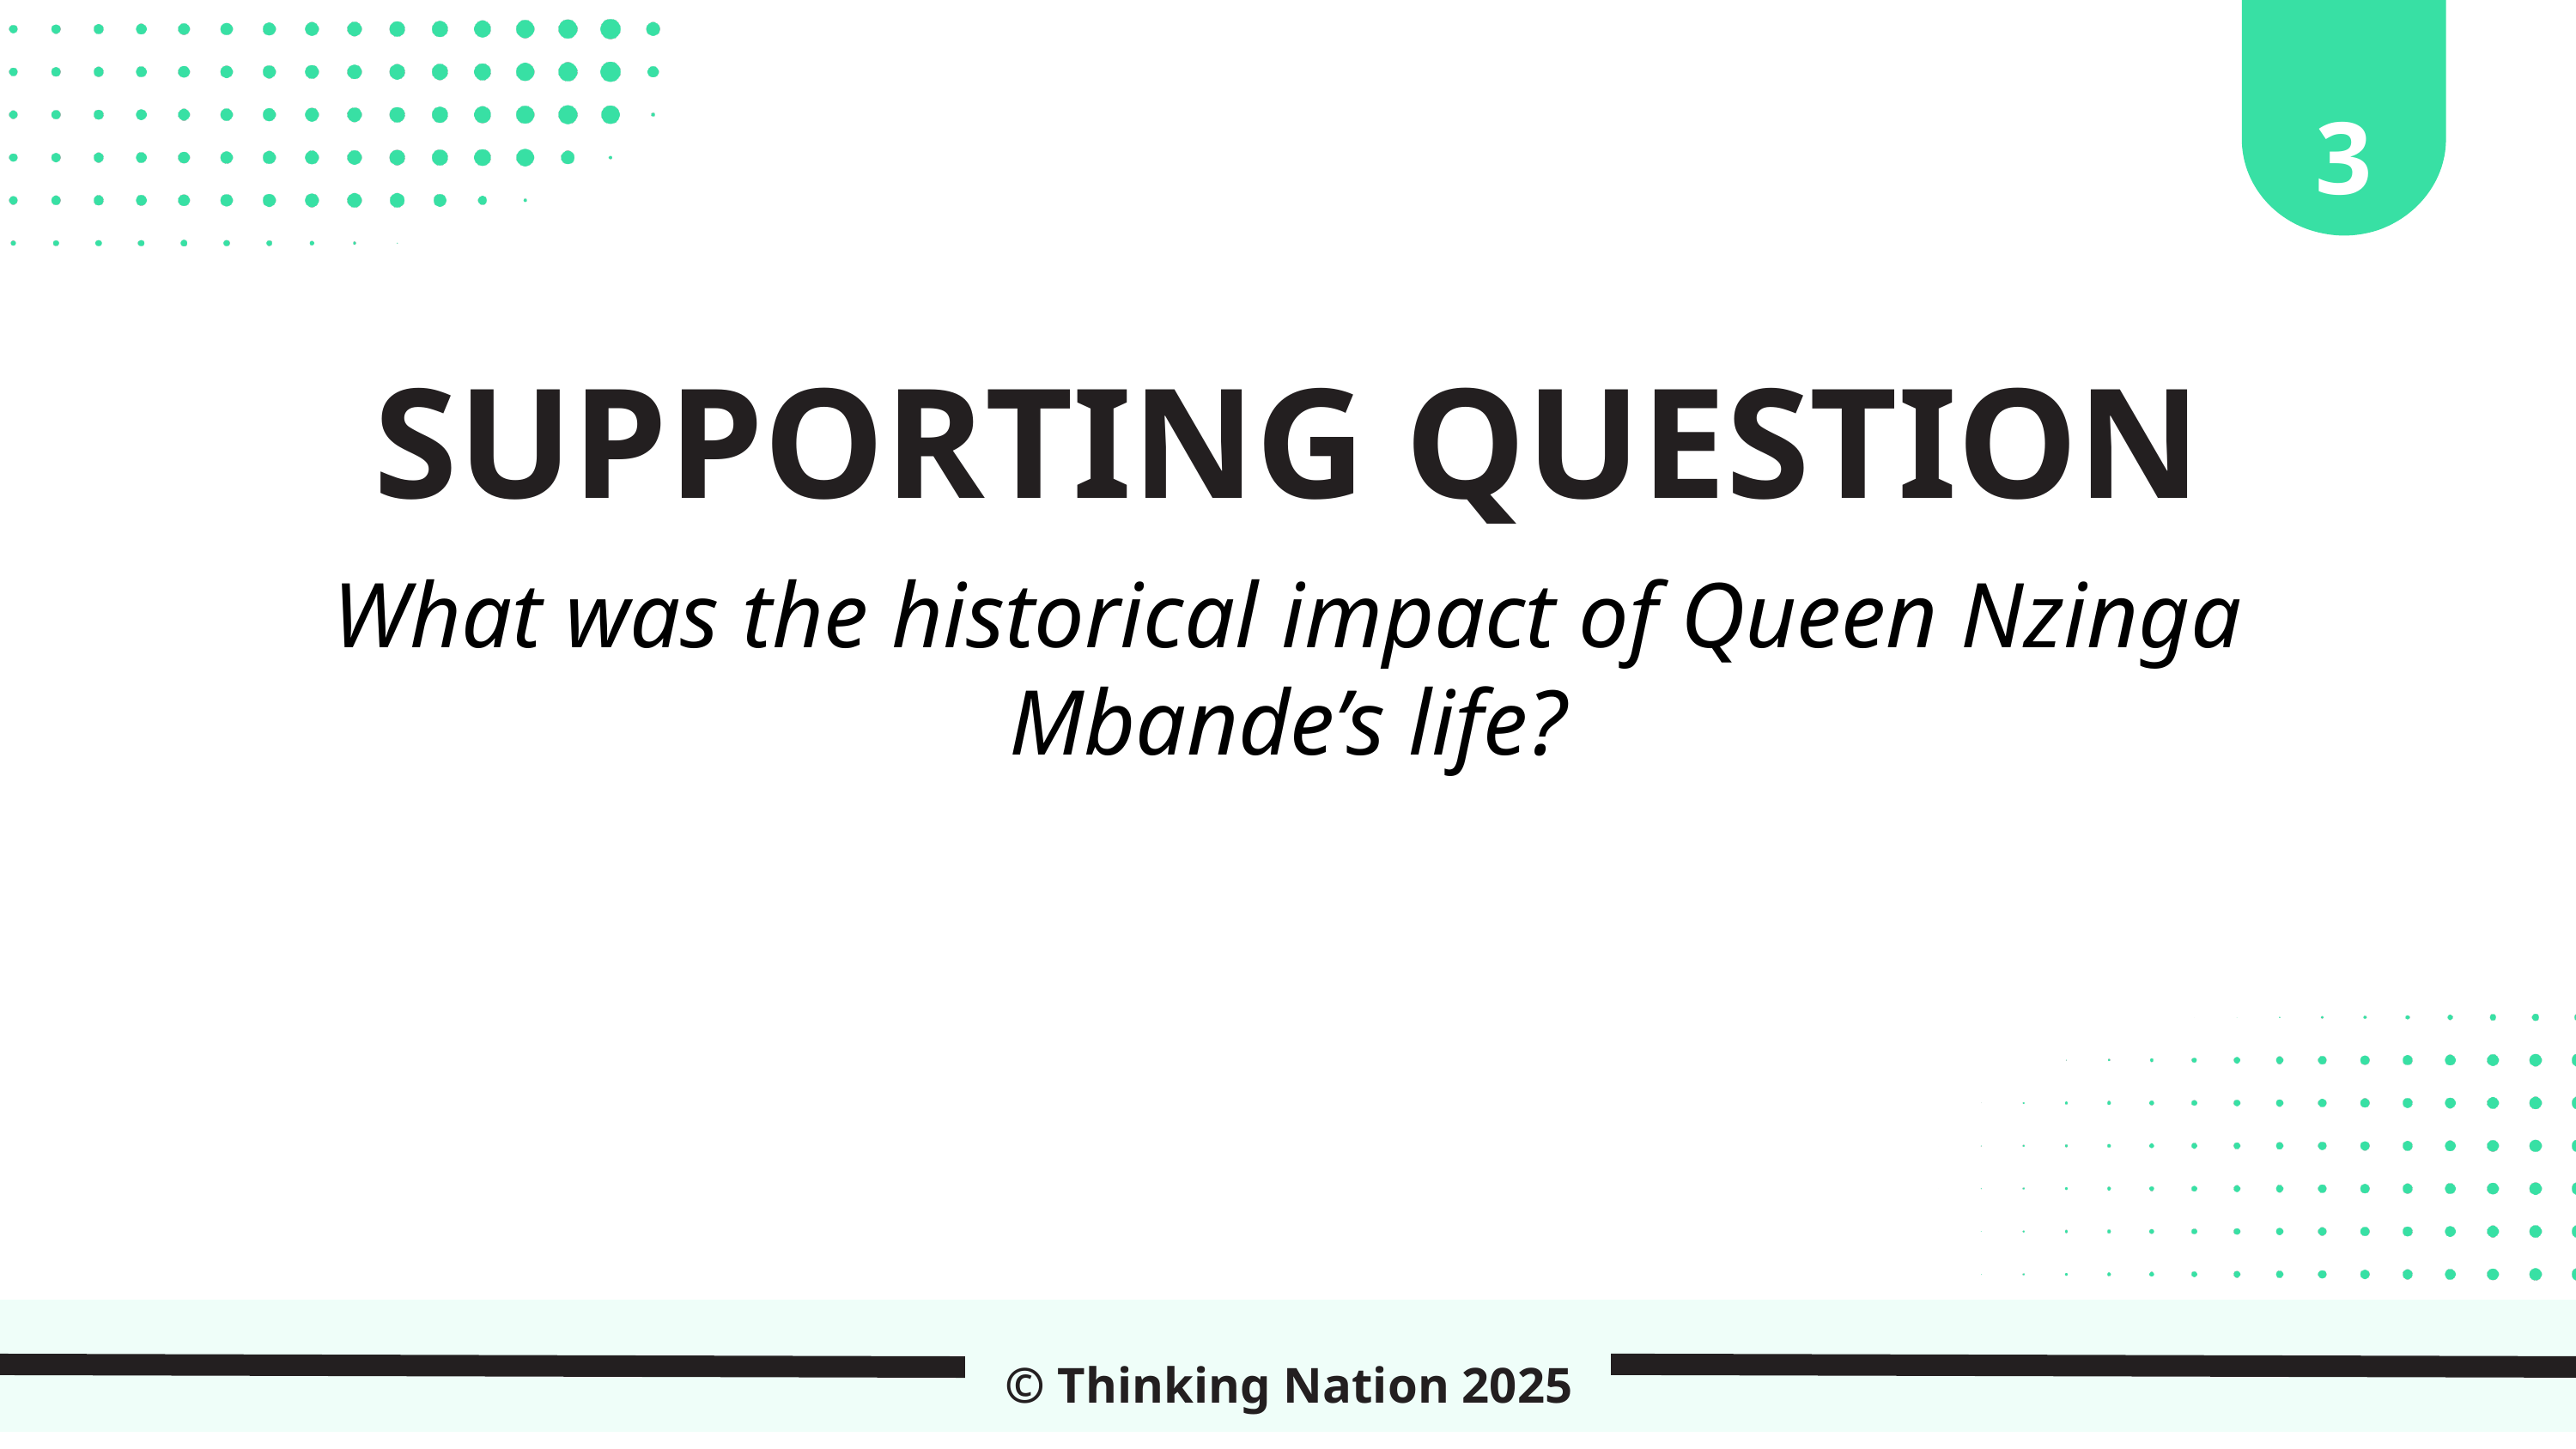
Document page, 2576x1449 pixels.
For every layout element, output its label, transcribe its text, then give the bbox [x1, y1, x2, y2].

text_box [2233, 0, 2455, 236]
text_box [0, 1299, 2576, 1433]
text_box SUPPORTING QUESTION [359, 273, 2216, 530]
text_box [1938, 1013, 2576, 1299]
text_box What was the historical impact of Queen Nzinga Mbande’s life? [252, 558, 2324, 773]
text_box [0, 0, 660, 246]
